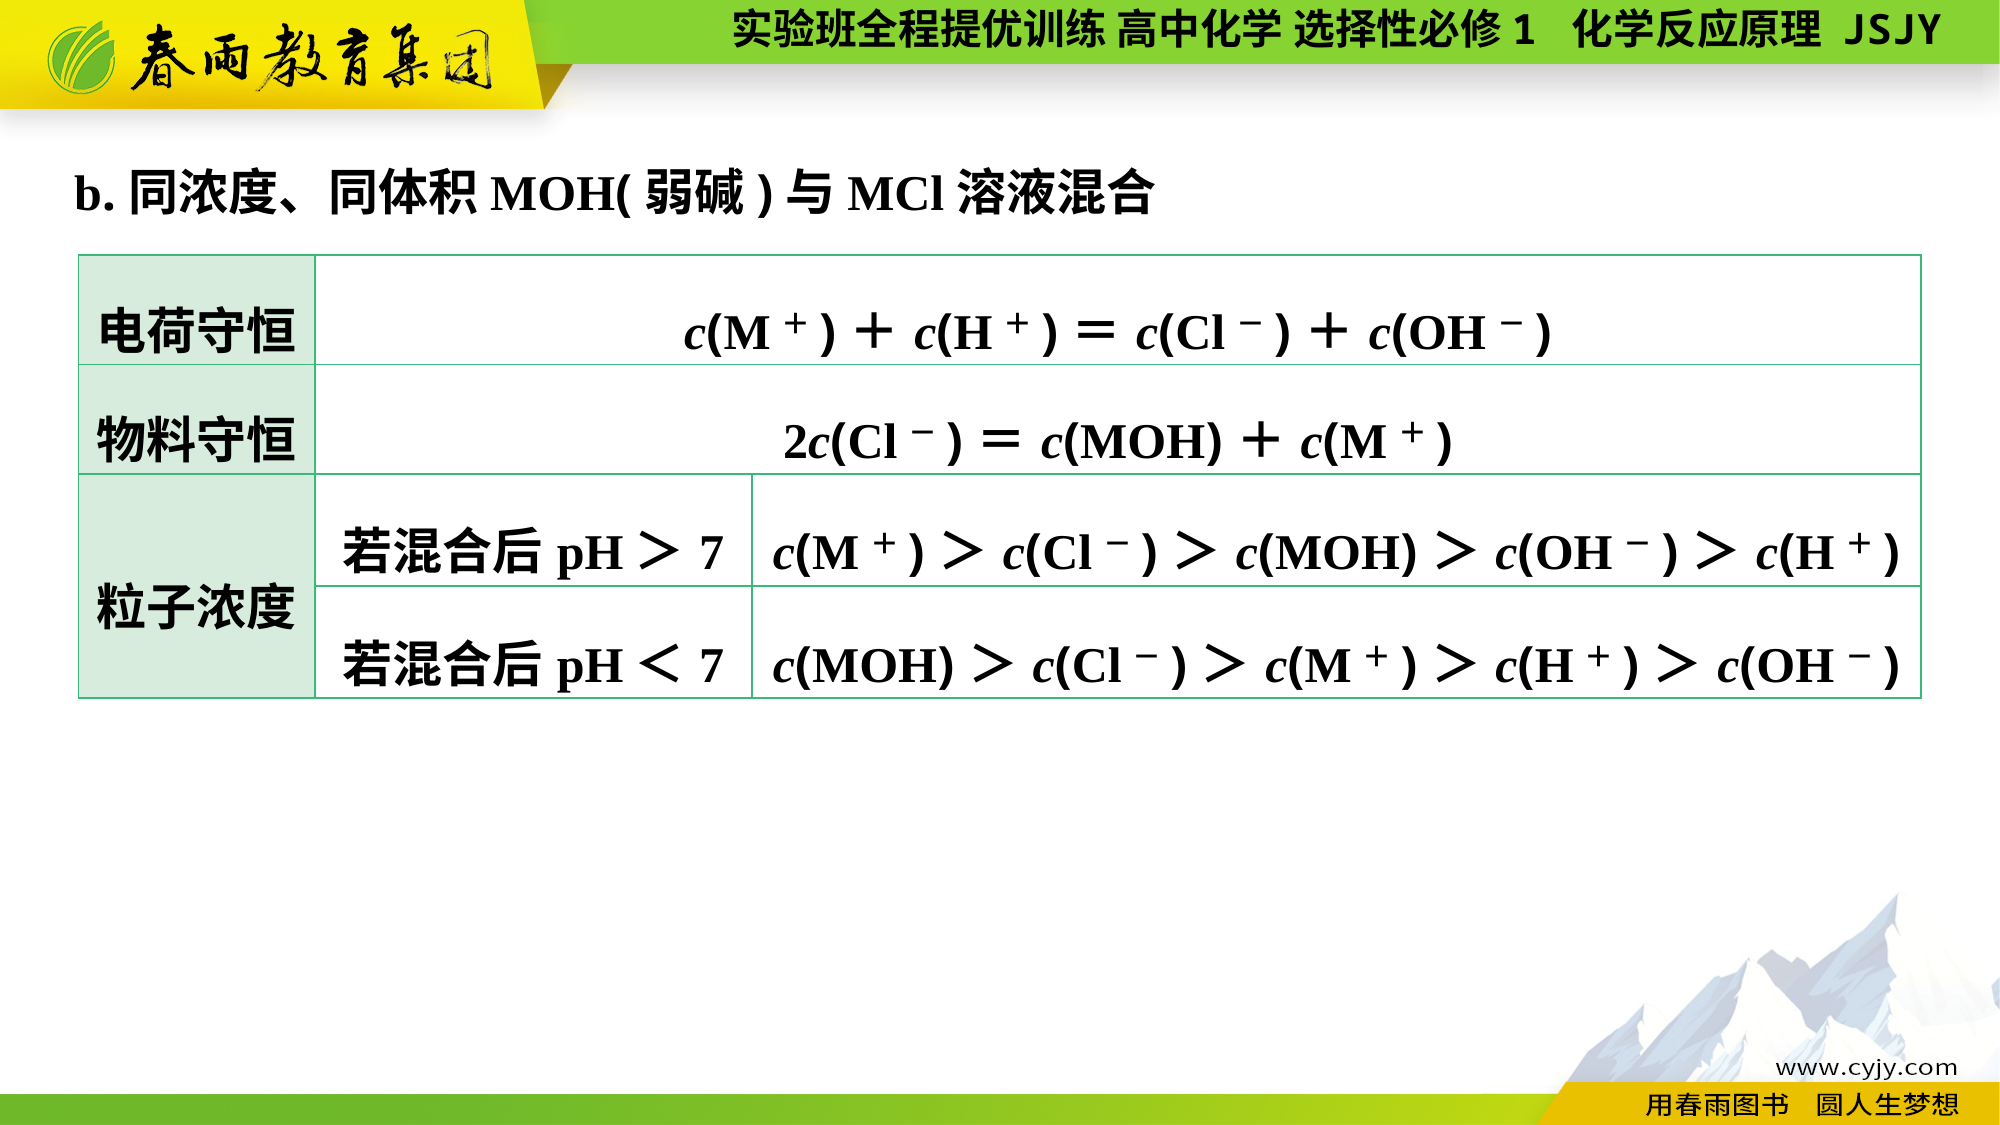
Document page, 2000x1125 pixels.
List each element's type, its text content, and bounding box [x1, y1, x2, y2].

table_cell c(M＋)＞c(Cl－)＞c(MOH)＞c(OH－)＞c(H＋) [753, 475, 1920, 585]
table_header c(M＋)＋c(H＋)＝c(Cl－)＋c(OH－) [316, 256, 1920, 364]
list b.同浓度、同体积MOH(弱碱)与MCl溶液混合 [59, 122, 1944, 217]
table_cell c(MOH)＞c(Cl－)＞c(M＋)＞c(H＋)＞c(OH－) [753, 587, 1920, 697]
table_cell 粒子浓度 [79, 475, 314, 697]
table_cell 2c(Cl－)＝c(MOH)＋c(M＋) [316, 365, 1920, 473]
table_cell 若混合后pH＞7 [316, 475, 751, 585]
picture [0, 0, 2000, 1125]
table_header 电荷守恒 [79, 256, 314, 364]
table_cell 若混合后pH＜7 [316, 587, 751, 697]
table_cell 物料守恒 [79, 365, 314, 473]
